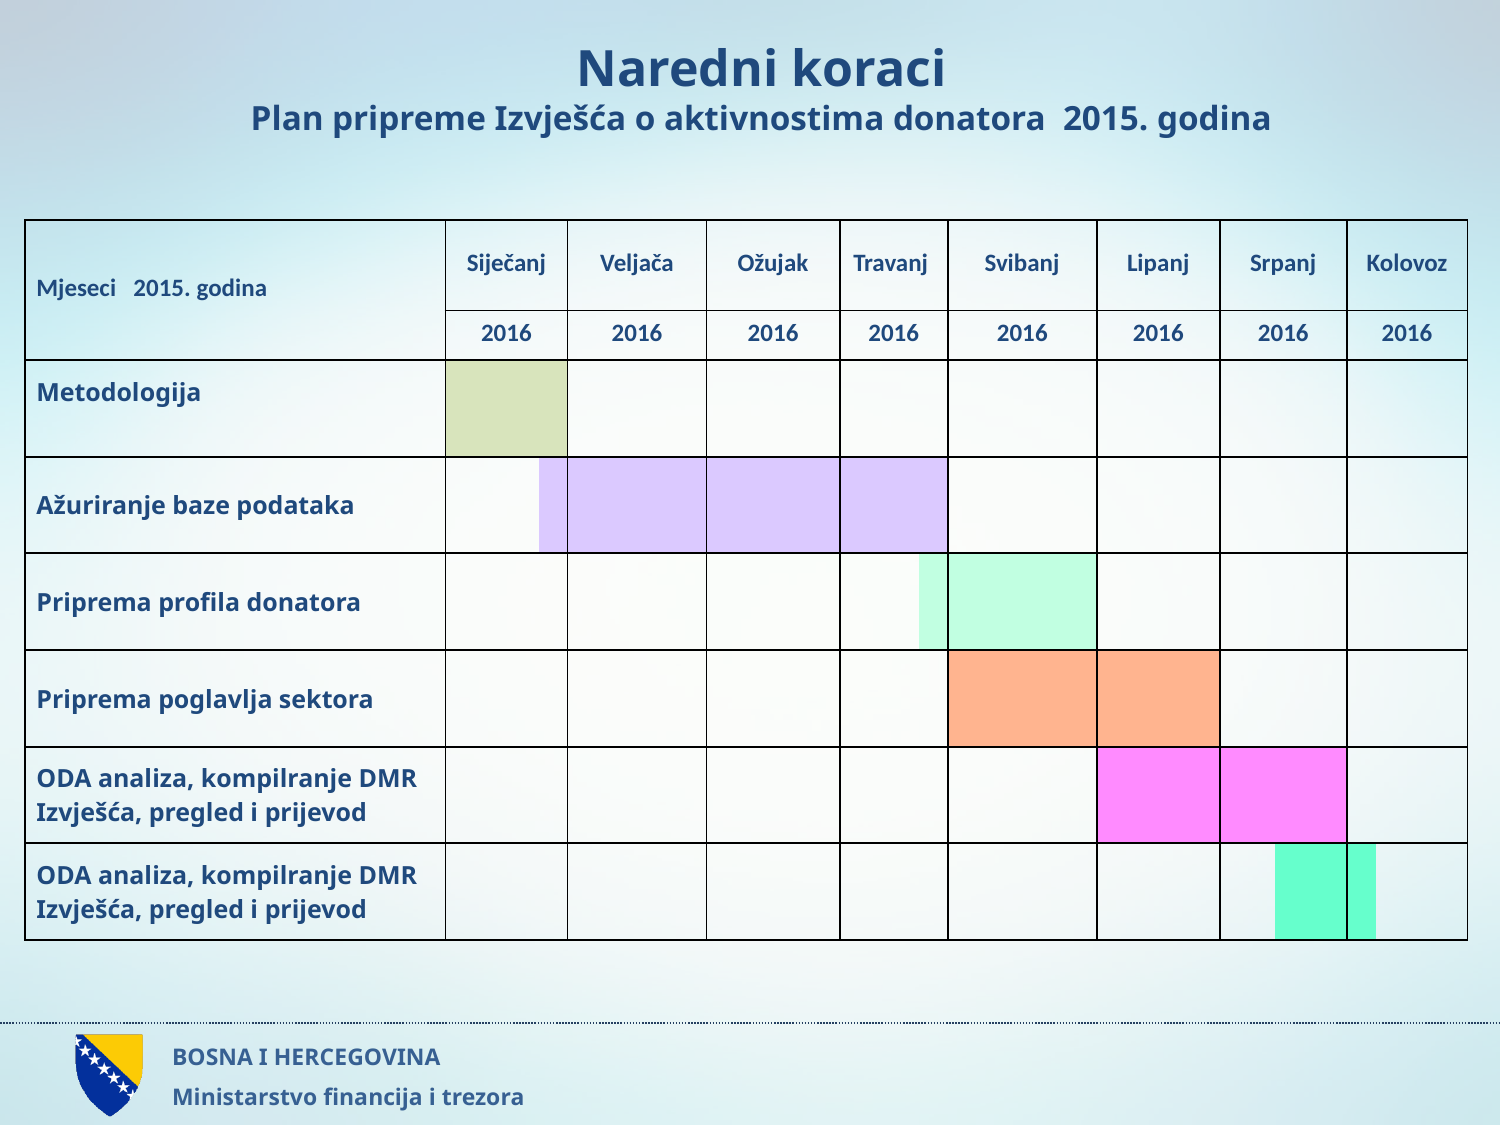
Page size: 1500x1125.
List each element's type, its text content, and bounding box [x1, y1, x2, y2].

table_cell [446, 651, 567, 746]
table_header Veljača [568, 221, 706, 310]
table_cell [446, 554, 539, 649]
table_cell [1348, 748, 1467, 842]
table_cell [788, 458, 839, 552]
table_header Lipanj [1098, 221, 1219, 310]
table_cell [1098, 361, 1158, 456]
table_cell [841, 458, 919, 552]
table_cell [1040, 361, 1096, 456]
table_cell [446, 458, 539, 552]
table_cell [1348, 458, 1393, 552]
table_cell [1275, 458, 1346, 552]
table_cell [1348, 554, 1467, 649]
table_cell [841, 361, 919, 456]
table_cell [949, 748, 1096, 842]
table_header Travanj [841, 221, 947, 310]
table_cell [568, 361, 666, 456]
table_header Svibanj [949, 221, 1096, 310]
table_cell [666, 458, 706, 552]
table_header Srpanj [1221, 221, 1346, 310]
table_cell Priprema profila donatora [26, 554, 445, 649]
table_cell [1221, 651, 1346, 746]
text_box Naredni koraci Plan pripreme Izvješća o aktivnostima donatora 2015. godina [53, 37, 1471, 145]
table_cell 2016 [1221, 311, 1346, 359]
table_cell Priprema poglavlja sektora [26, 651, 445, 746]
table_cell ODA analiza, kompilranje DMR Izvješća, pregled i prijevod [26, 748, 445, 842]
table_cell 2016 [446, 311, 567, 359]
table_cell [1158, 361, 1219, 456]
table_cell [788, 748, 839, 842]
table_cell [707, 844, 839, 939]
table_cell [1098, 748, 1219, 842]
table_cell [568, 748, 666, 842]
table_cell [1040, 651, 1096, 746]
table_cell [539, 361, 567, 456]
table_cell [841, 844, 947, 939]
table_cell 2016 [1098, 311, 1219, 359]
table_cell [1158, 458, 1219, 552]
table_cell [1098, 844, 1219, 939]
table_cell Ažuriranje baze podataka [26, 458, 445, 552]
table_cell [666, 361, 706, 456]
table_cell [666, 748, 706, 842]
table_cell [707, 651, 839, 746]
table_cell [1098, 651, 1158, 746]
table_cell [707, 361, 788, 456]
table_cell [1275, 844, 1346, 939]
table_cell [1348, 651, 1467, 746]
table_cell [949, 361, 1040, 456]
table_cell [568, 844, 706, 939]
table_cell [1221, 844, 1275, 939]
table_cell [446, 748, 539, 842]
table_cell [1393, 361, 1467, 456]
table_cell [949, 651, 1040, 746]
table_cell [841, 651, 947, 746]
table_cell [949, 554, 1096, 649]
table_cell [707, 554, 839, 649]
table_cell [1348, 844, 1376, 939]
table_cell Metodologija [26, 361, 445, 456]
table_cell [1221, 361, 1275, 456]
table_cell [919, 554, 947, 649]
table_cell 2016 [949, 311, 1096, 359]
table_header Mjeseci 2015. godina [26, 221, 445, 359]
table_cell [841, 748, 919, 842]
table_header Kolovoz [1348, 221, 1467, 310]
table_cell [1158, 651, 1219, 746]
table_cell [1348, 361, 1393, 456]
table_cell [919, 361, 947, 456]
table_cell [539, 458, 567, 552]
table_cell [841, 554, 919, 649]
table_cell [1275, 361, 1346, 456]
table_cell [539, 554, 567, 649]
table_cell [949, 844, 1096, 939]
table_cell [919, 748, 947, 842]
table_cell [1221, 458, 1275, 552]
table_cell 2016 [1348, 311, 1467, 359]
table_cell [446, 361, 539, 456]
table_cell 2016 [707, 311, 839, 359]
table_cell [1221, 748, 1346, 842]
table_cell [707, 458, 788, 552]
table_cell [539, 748, 567, 842]
table_cell [788, 361, 839, 456]
table_cell 2016 [568, 311, 706, 359]
table_cell [707, 748, 788, 842]
table_cell [568, 554, 706, 649]
table_cell 2016 [841, 311, 947, 359]
table_cell ODA analiza, kompilranje DMR Izvješća, pregled i prijevod [26, 844, 445, 939]
table_cell [1098, 458, 1158, 552]
table_cell [568, 651, 706, 746]
table_cell [446, 844, 567, 939]
table_cell [1040, 458, 1096, 552]
table_cell [1376, 844, 1467, 939]
table_cell [568, 458, 666, 552]
table_cell [1221, 554, 1346, 649]
text_box BOSNA I HERCEGOVINA Ministarstvo financija i trezora [157, 1034, 584, 1125]
table_cell [919, 458, 947, 552]
table_header Siječanj [446, 221, 567, 310]
table_cell [1098, 554, 1219, 649]
table_header Ožujak [707, 221, 839, 310]
table_cell [949, 458, 1040, 552]
table_cell [1393, 458, 1467, 552]
picture [75, 1034, 143, 1117]
